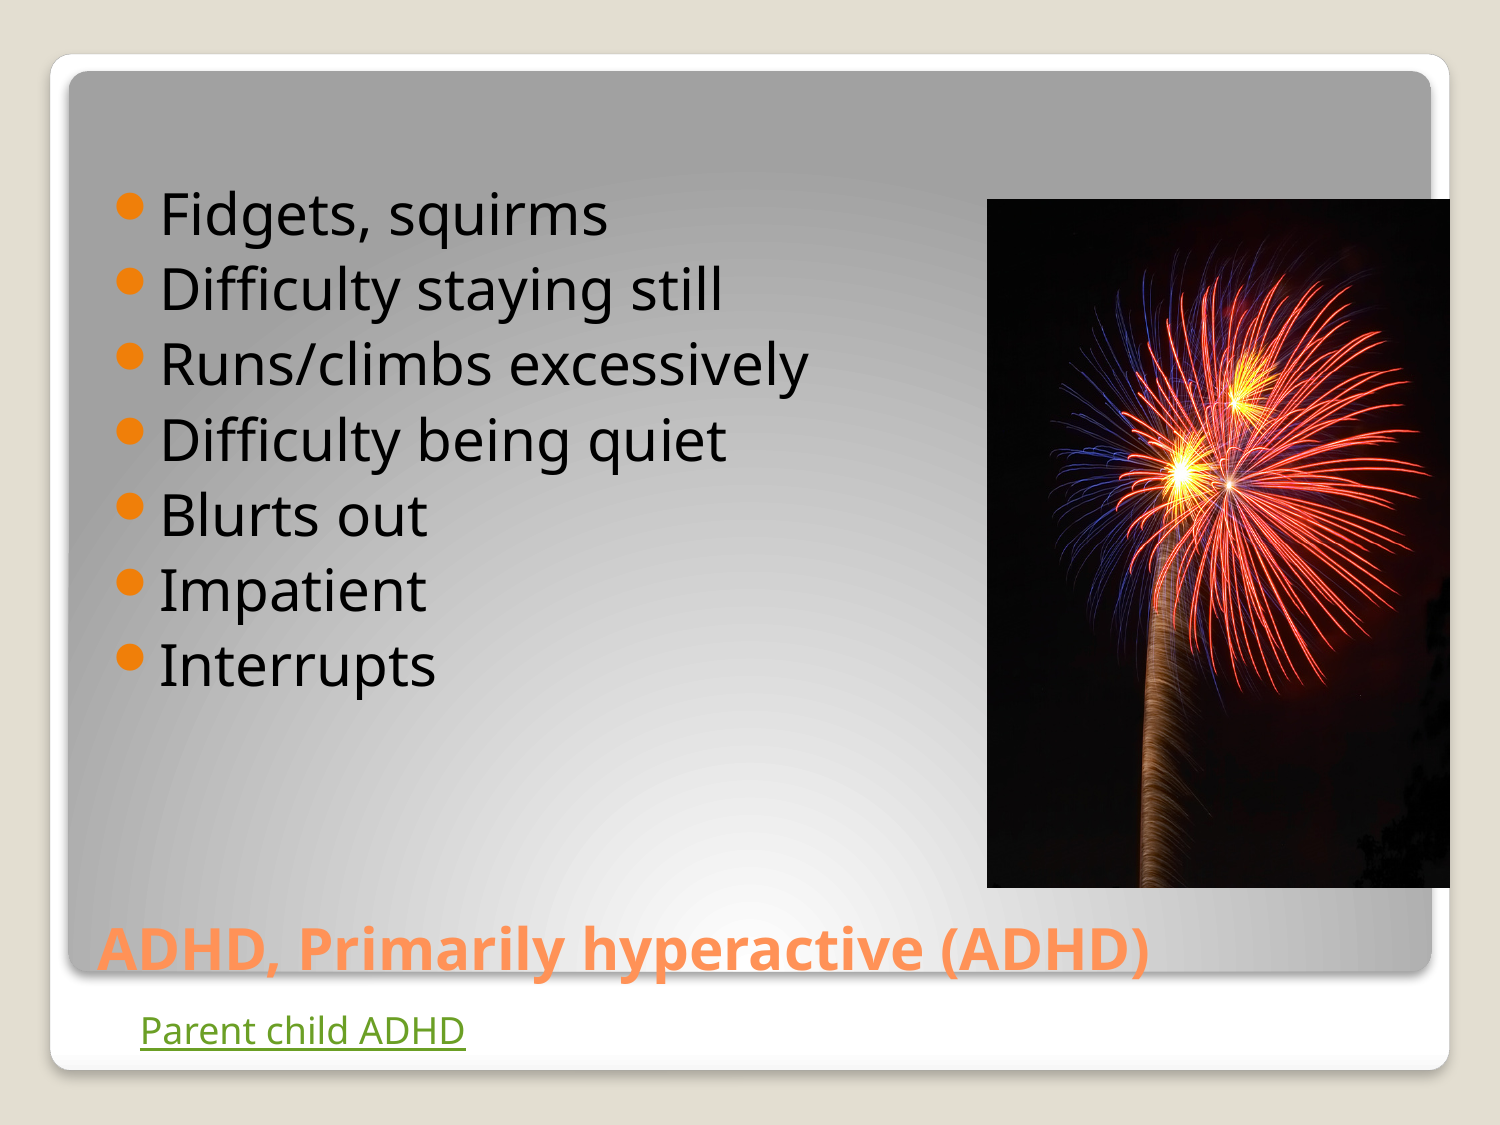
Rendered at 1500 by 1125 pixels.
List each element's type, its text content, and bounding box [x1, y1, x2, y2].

title ADHD, Primarily hyperactive (ADHD) [82, 817, 1425, 990]
text_box Parent child ADHD [125, 999, 775, 1066]
picture [987, 199, 1451, 888]
list Fidgets, squirms Difficulty staying still Runs/climbs excessively Difficulty being quiet Blurts out Impatient Interrupts [82, 86, 1425, 774]
